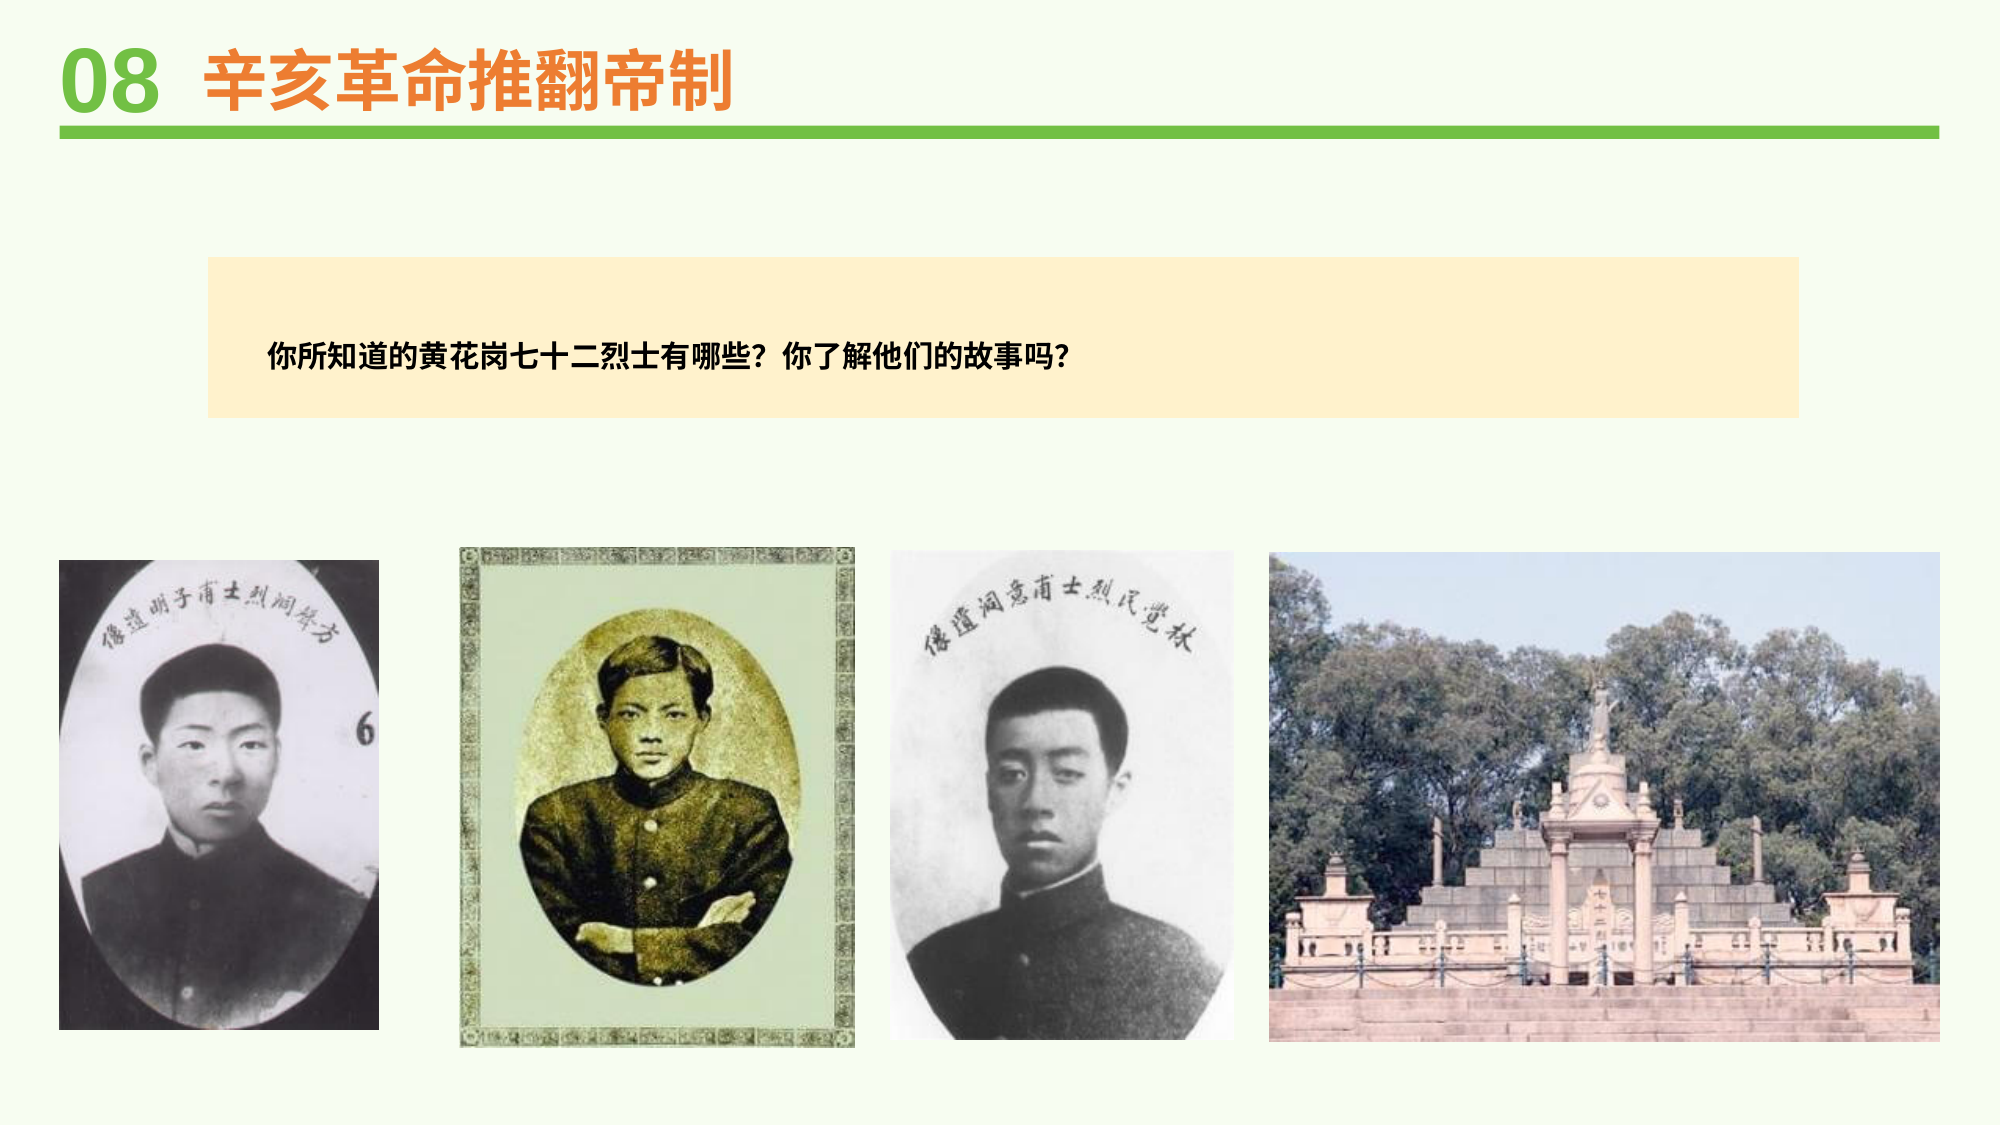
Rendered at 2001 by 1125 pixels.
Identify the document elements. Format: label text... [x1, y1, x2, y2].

text_box 辛亥革命推翻帝制 [186, 31, 855, 127]
title 你所知道的黄花岗七十二烈士有哪些？你了解他们的故事吗？ [208, 257, 1799, 418]
picture [890, 550, 1234, 1040]
picture [1269, 552, 1940, 1043]
text_box [59, 125, 1940, 140]
picture [459, 547, 855, 1048]
text_box 08 [59, 24, 161, 125]
picture [59, 560, 379, 1030]
